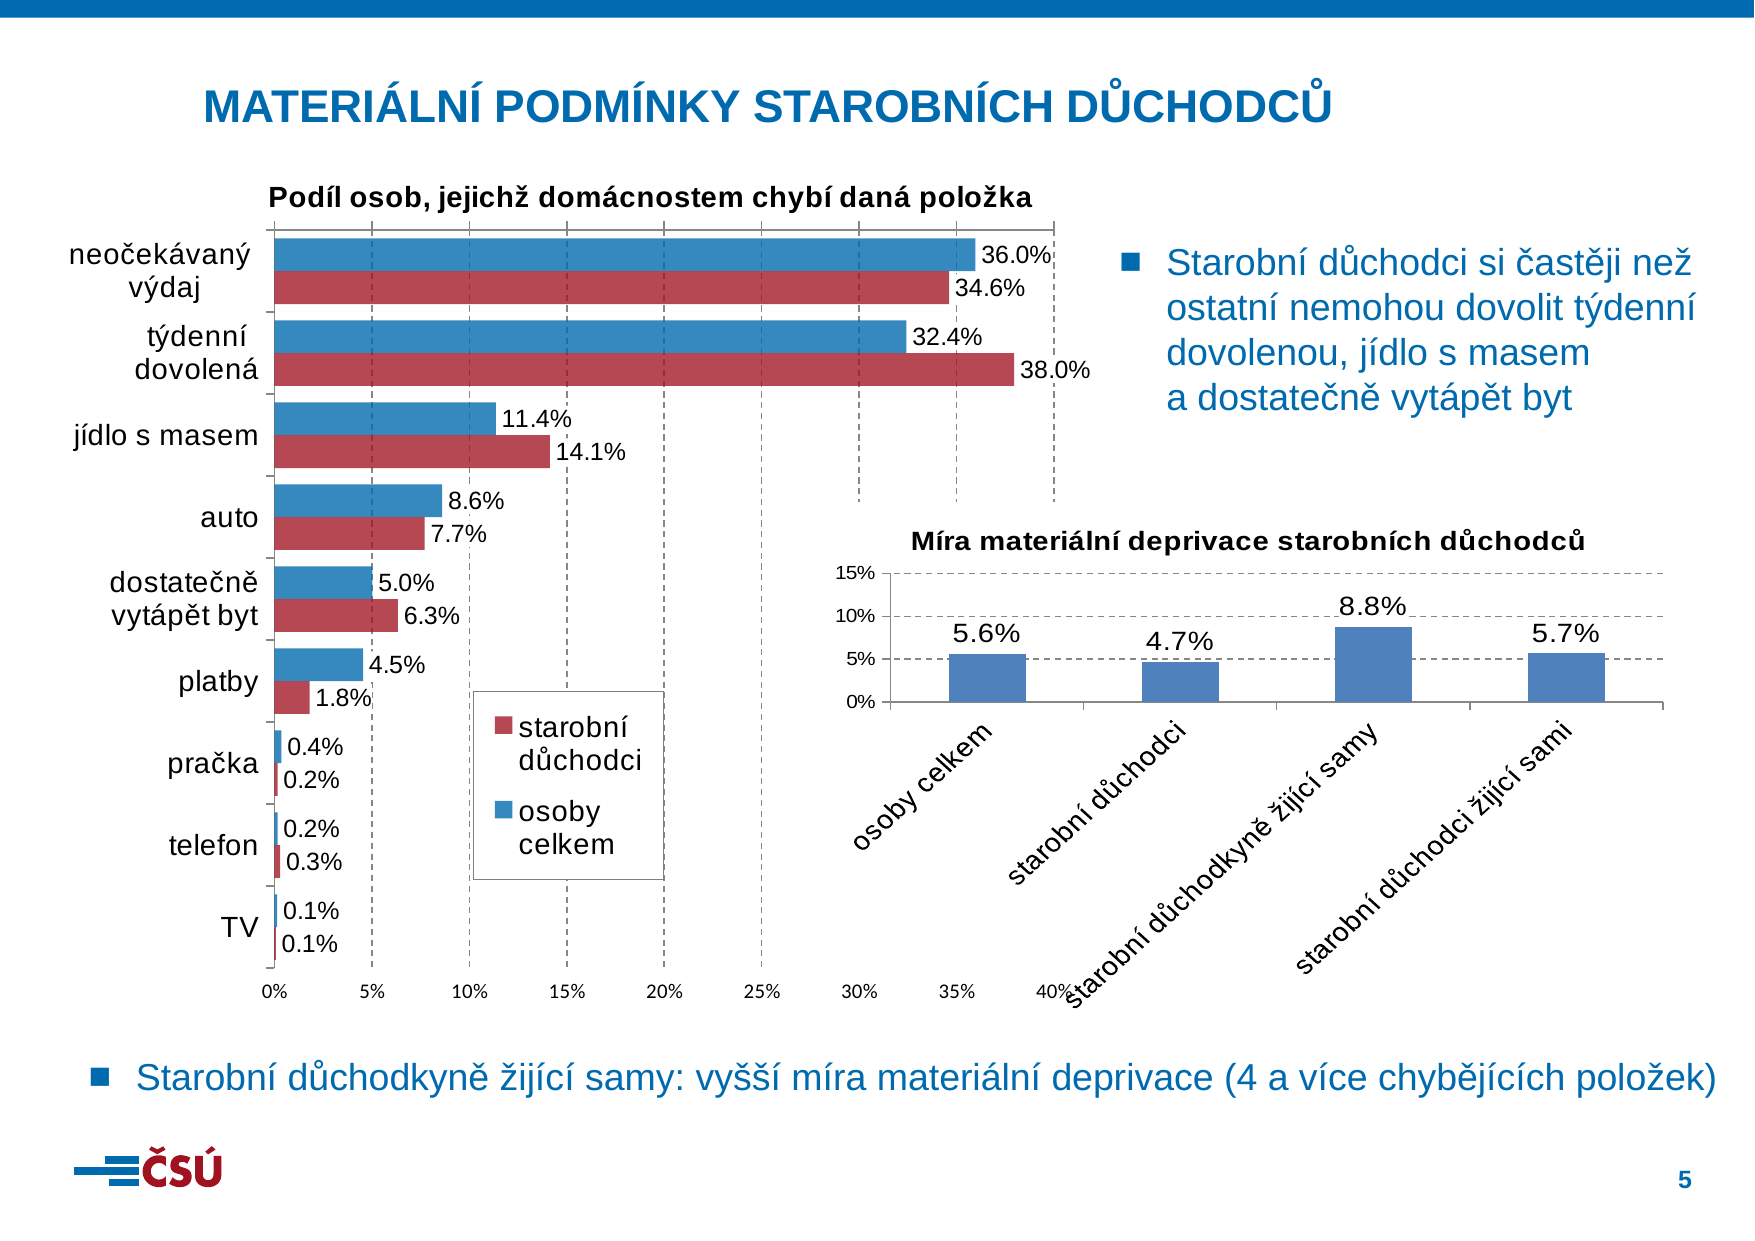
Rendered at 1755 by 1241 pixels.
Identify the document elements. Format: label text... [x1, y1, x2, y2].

text_box Starobní důchodci si častěji než ostatní nemohou dovolit týdenní dovolenou, jídlo s masem a dostatečně vytápět byt [1118, 230, 1755, 479]
chart [61, 159, 1681, 1015]
list Starobní důchodkyně žijící samy: vyšší míra materiální deprivace (4 a více chybějících položek) [73, 1045, 1755, 1117]
list Materiální podmínky starobních důchodců [203, 76, 1545, 160]
